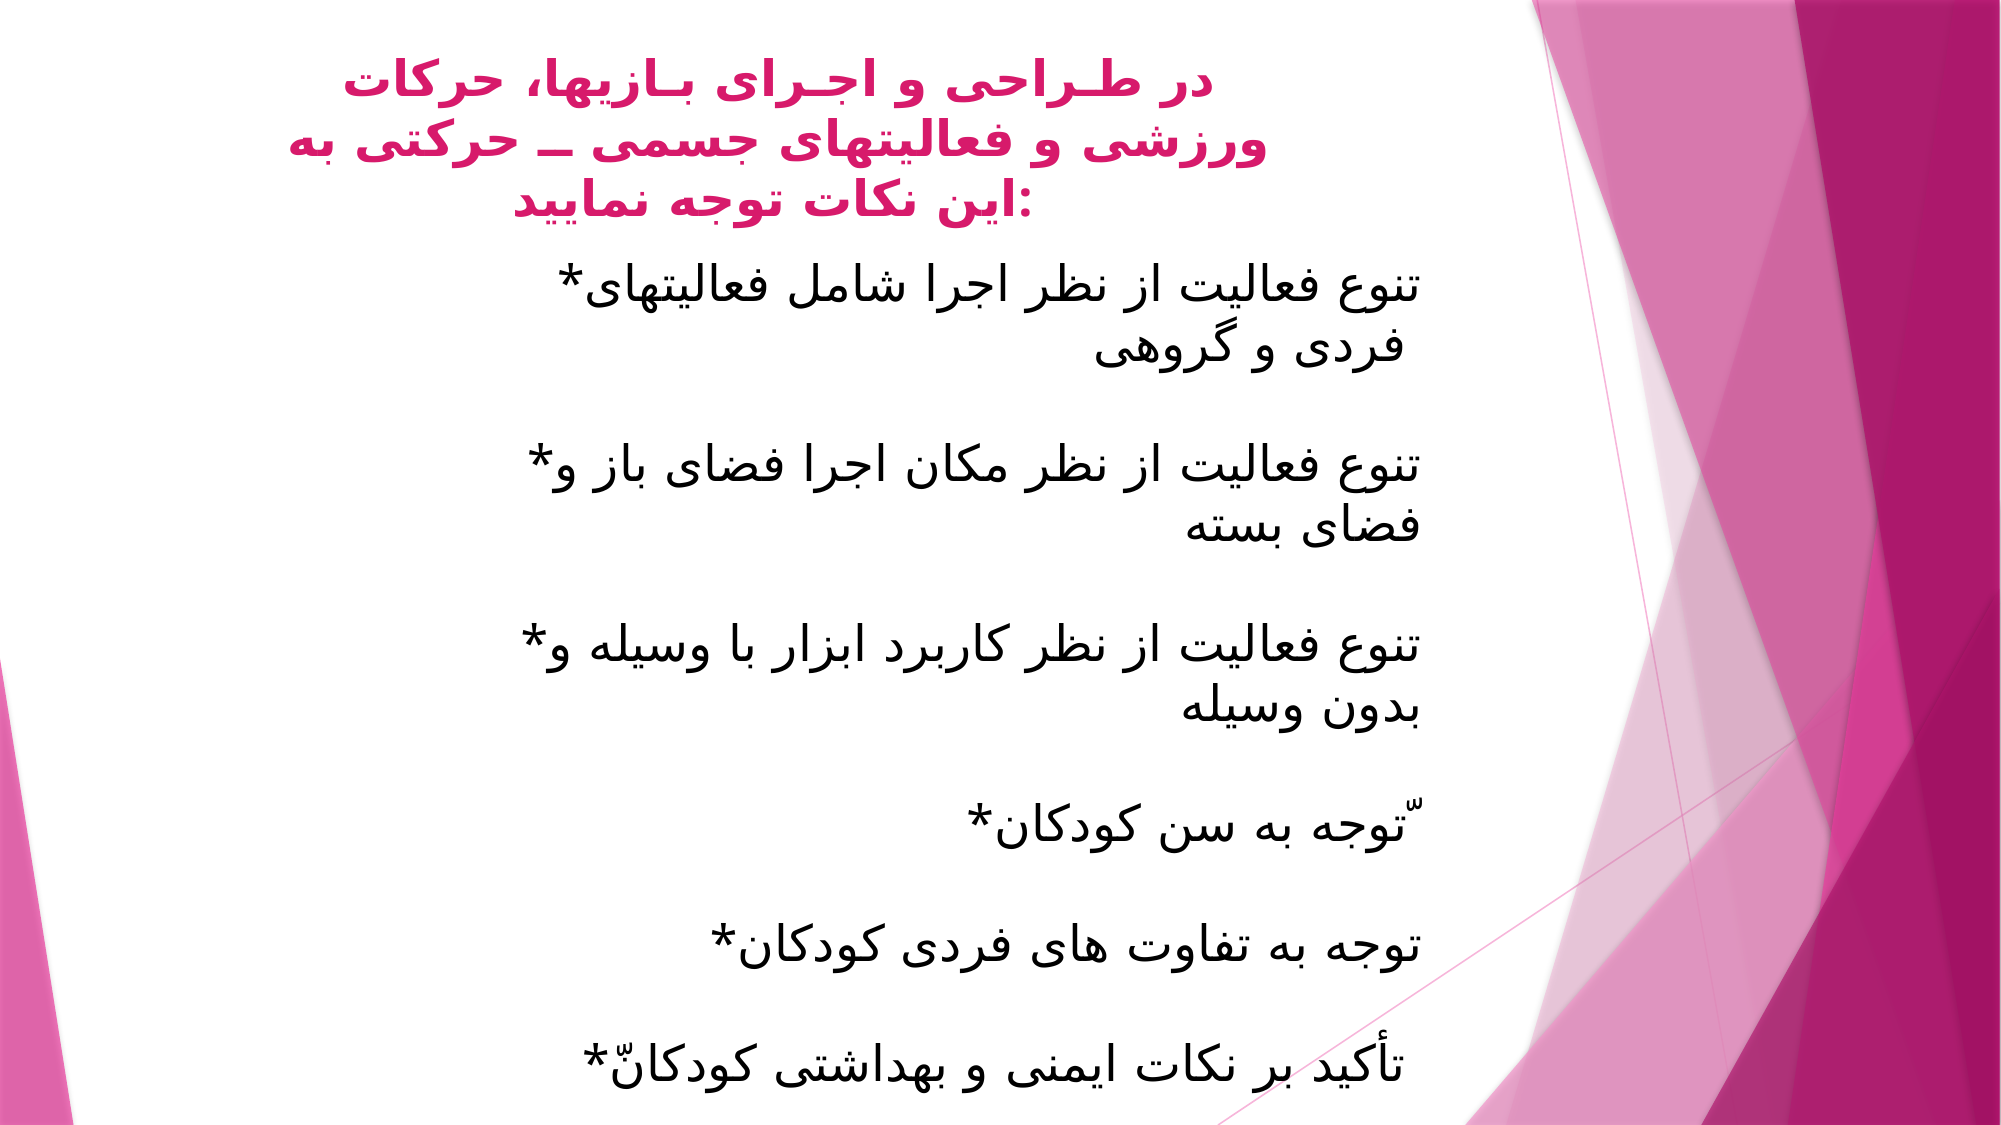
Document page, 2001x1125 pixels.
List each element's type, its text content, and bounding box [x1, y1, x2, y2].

text_box در طـراحی و اجـرای بـازیها، حرکات ورزشی و فعالیتهای جسمی ــ حرکتی به این نکات توجه نمایید: [235, 39, 1324, 234]
text_box *تنوع فعالیت از نظر اجرا شامل فعالیتهای فردی و گروهی *تنوع فعالیت از نظر مکان اجرا فضای باز و فضای بسته *تنوع فعالیت از نظر کاربرد ابزار با وسیله و بدون وسیله *توجه به سن کودکان ّ *توجه به تفاوت های فردی کودکان *تأکید بر نکات ایمنی و بهداشتی کودکانّ *توجه به حفظ محیط زیست. [437, 244, 1438, 1125]
